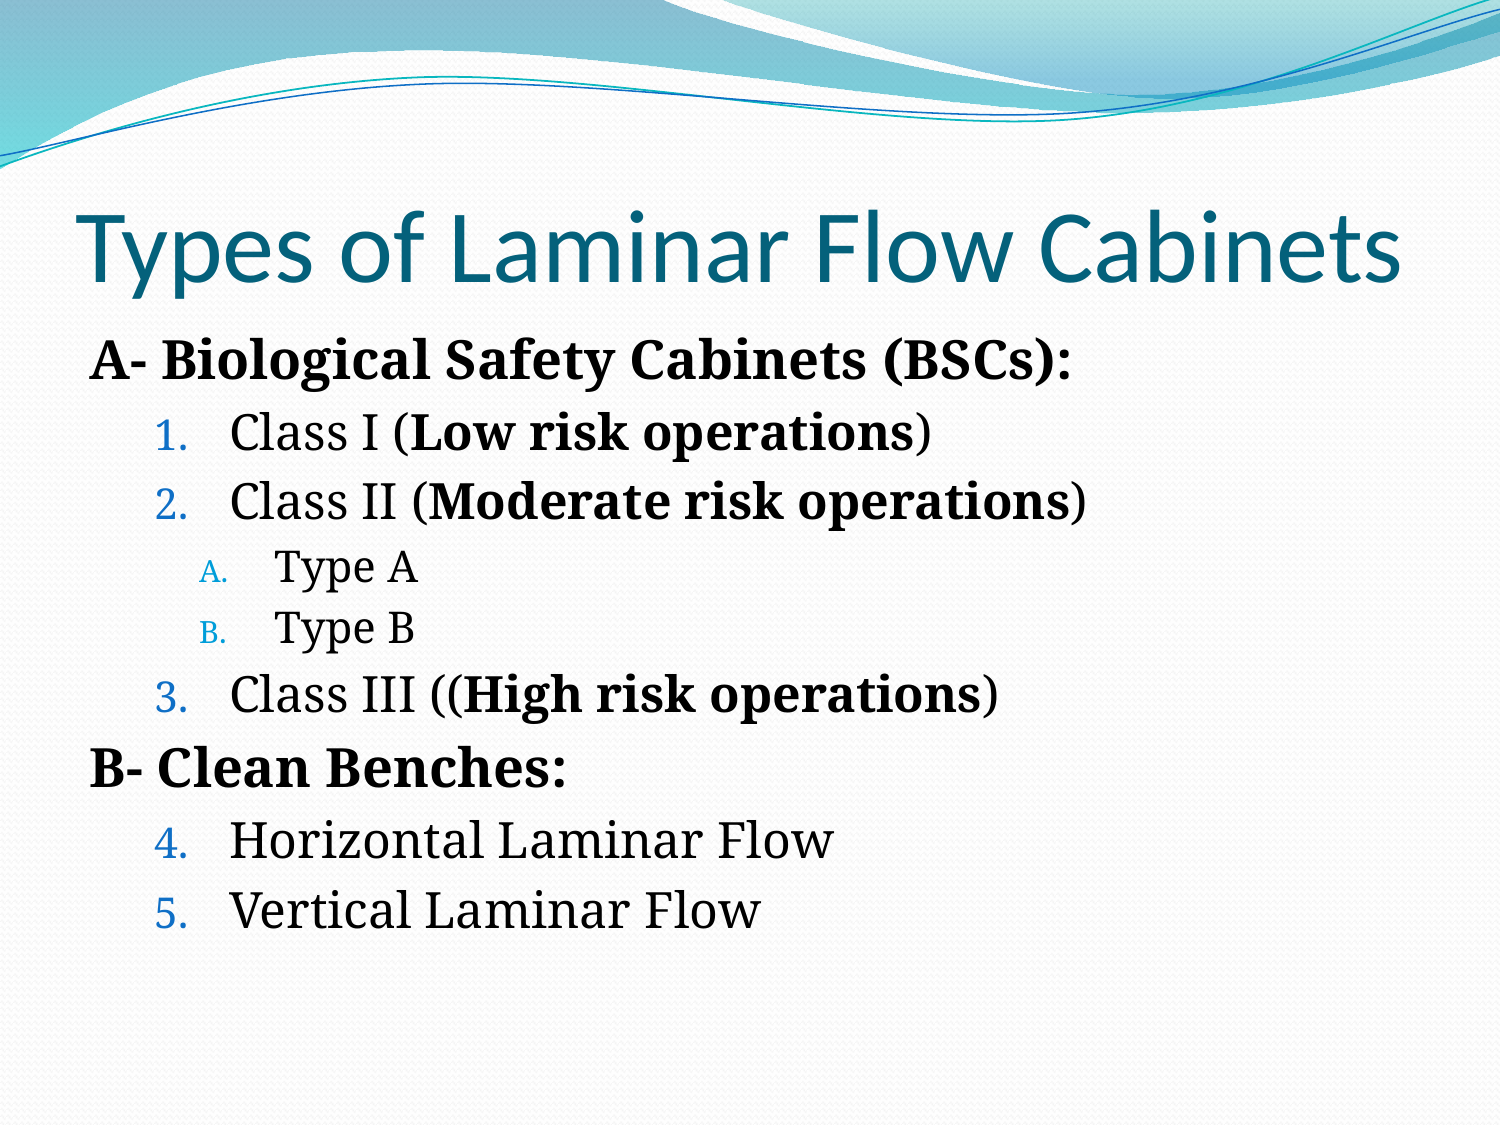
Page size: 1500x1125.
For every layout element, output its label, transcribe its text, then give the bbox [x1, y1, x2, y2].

title Types of Laminar Flow Cabinets [75, 115, 1425, 303]
list A- Biological Safety Cabinets (BSCs): Class I (Low risk operations) Class II (Moderate risk operations) Type A Type B Class III ((High risk operations) B- Clean Benches: Horizontal Laminar Flow Vertical Laminar Flow [75, 317, 1425, 1038]
